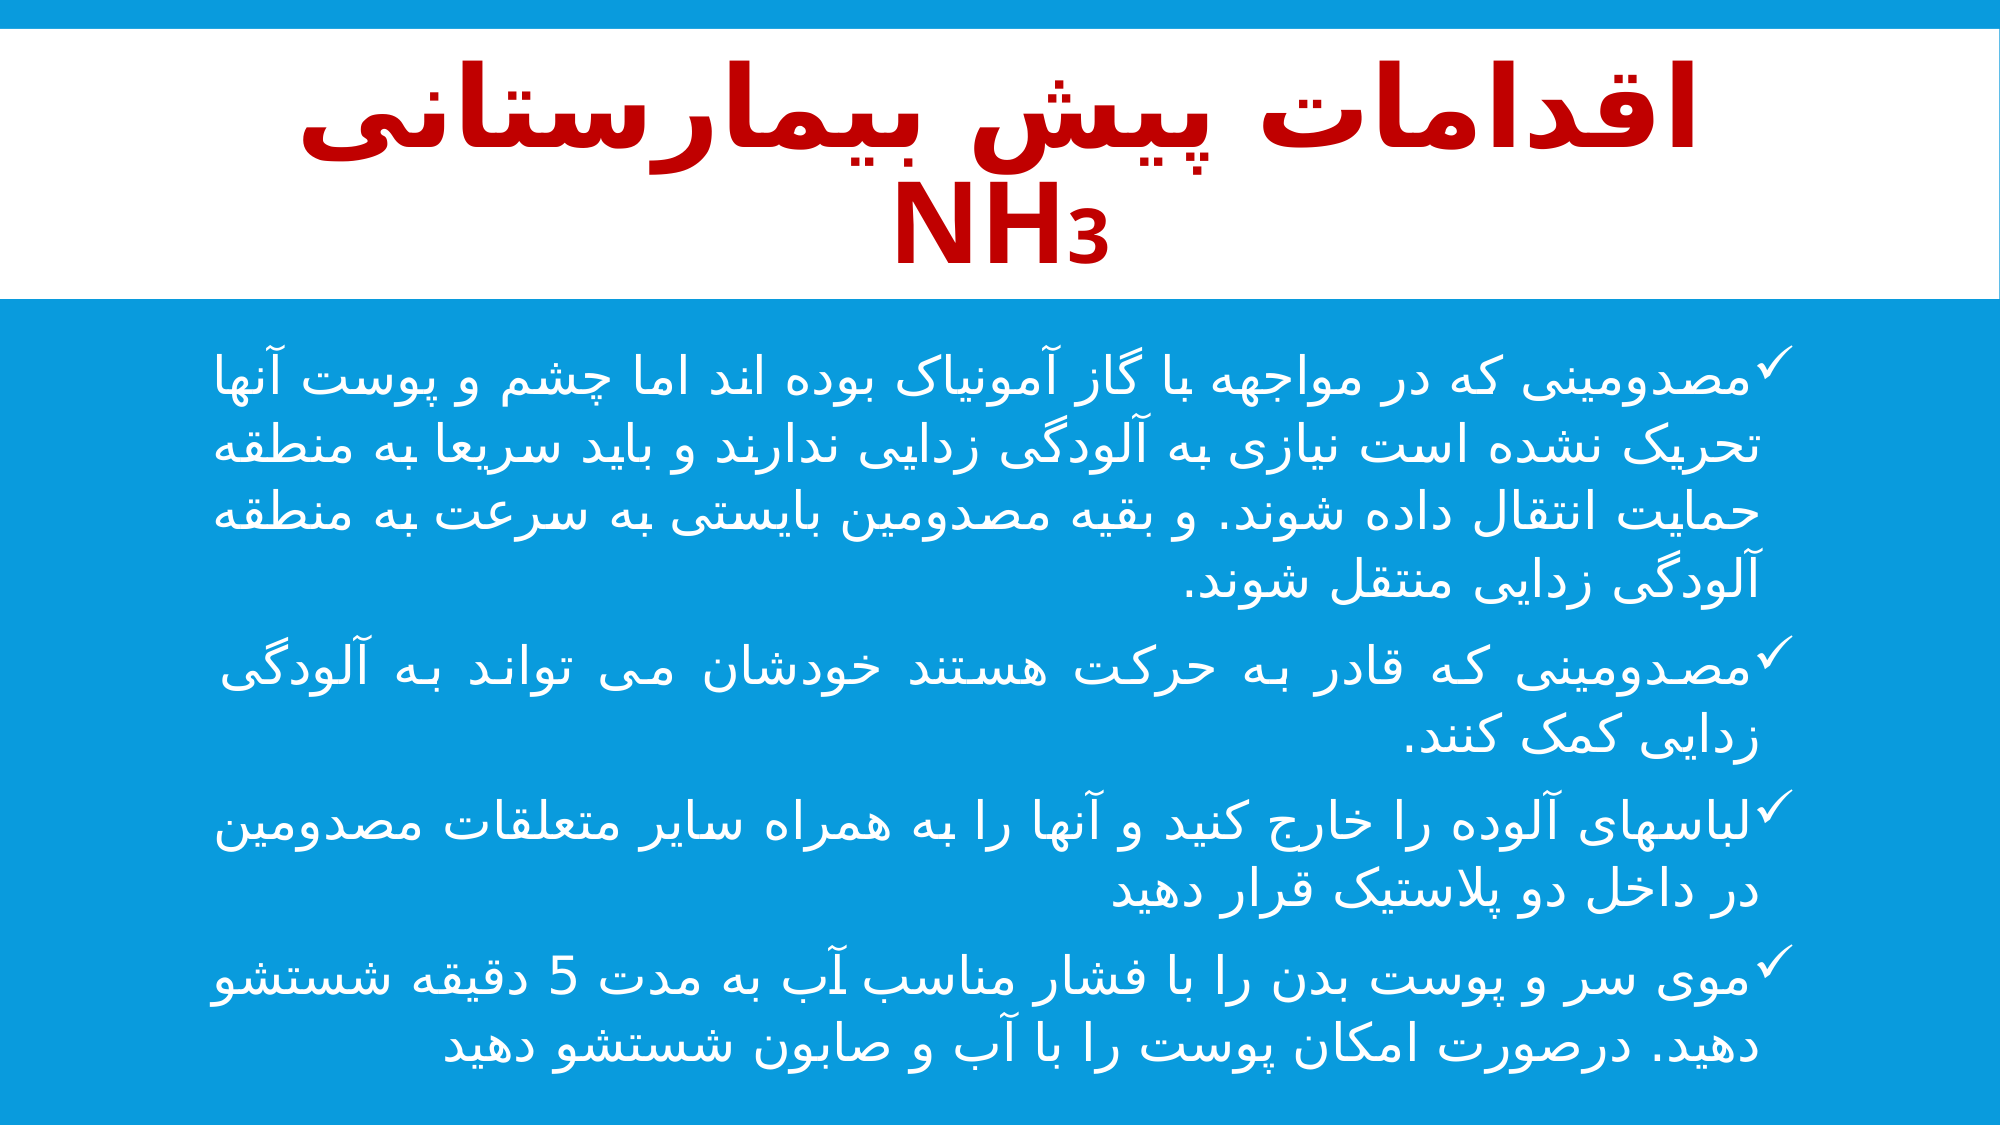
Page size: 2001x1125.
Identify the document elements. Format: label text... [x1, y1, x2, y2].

title اقدامات پیش بیمارستانی NH3 [197, 46, 1803, 295]
list مصدومینی که در مواجهه با گاز آمونیاک بوده اند اما چشم و پوست آنها تحریک نشده است نیازی به آلودگی زدایی ندارند و باید سریعا به منطقه حمایت انتقال داده شوند. و بقیه مصدومین بایستی به سرعت به منطقه آلودگی زدایی منتقل شوند. مصدومینی که قادر به حرکت هستند خودشان می تواند به آلودگی زدایی کمک کنند. لباسهای آلوده را خارج کنید و آنها را به همراه سایر متعلقات مصدومین در داخل دو پلاستیک قرار دهید موی سر و پوست بدن را با فشار مناسب آب به مدت 5 دقیقه شستشو دهید. درصورت امکان پوست را با آب و صابون شستشو دهید [197, 329, 1803, 1093]
